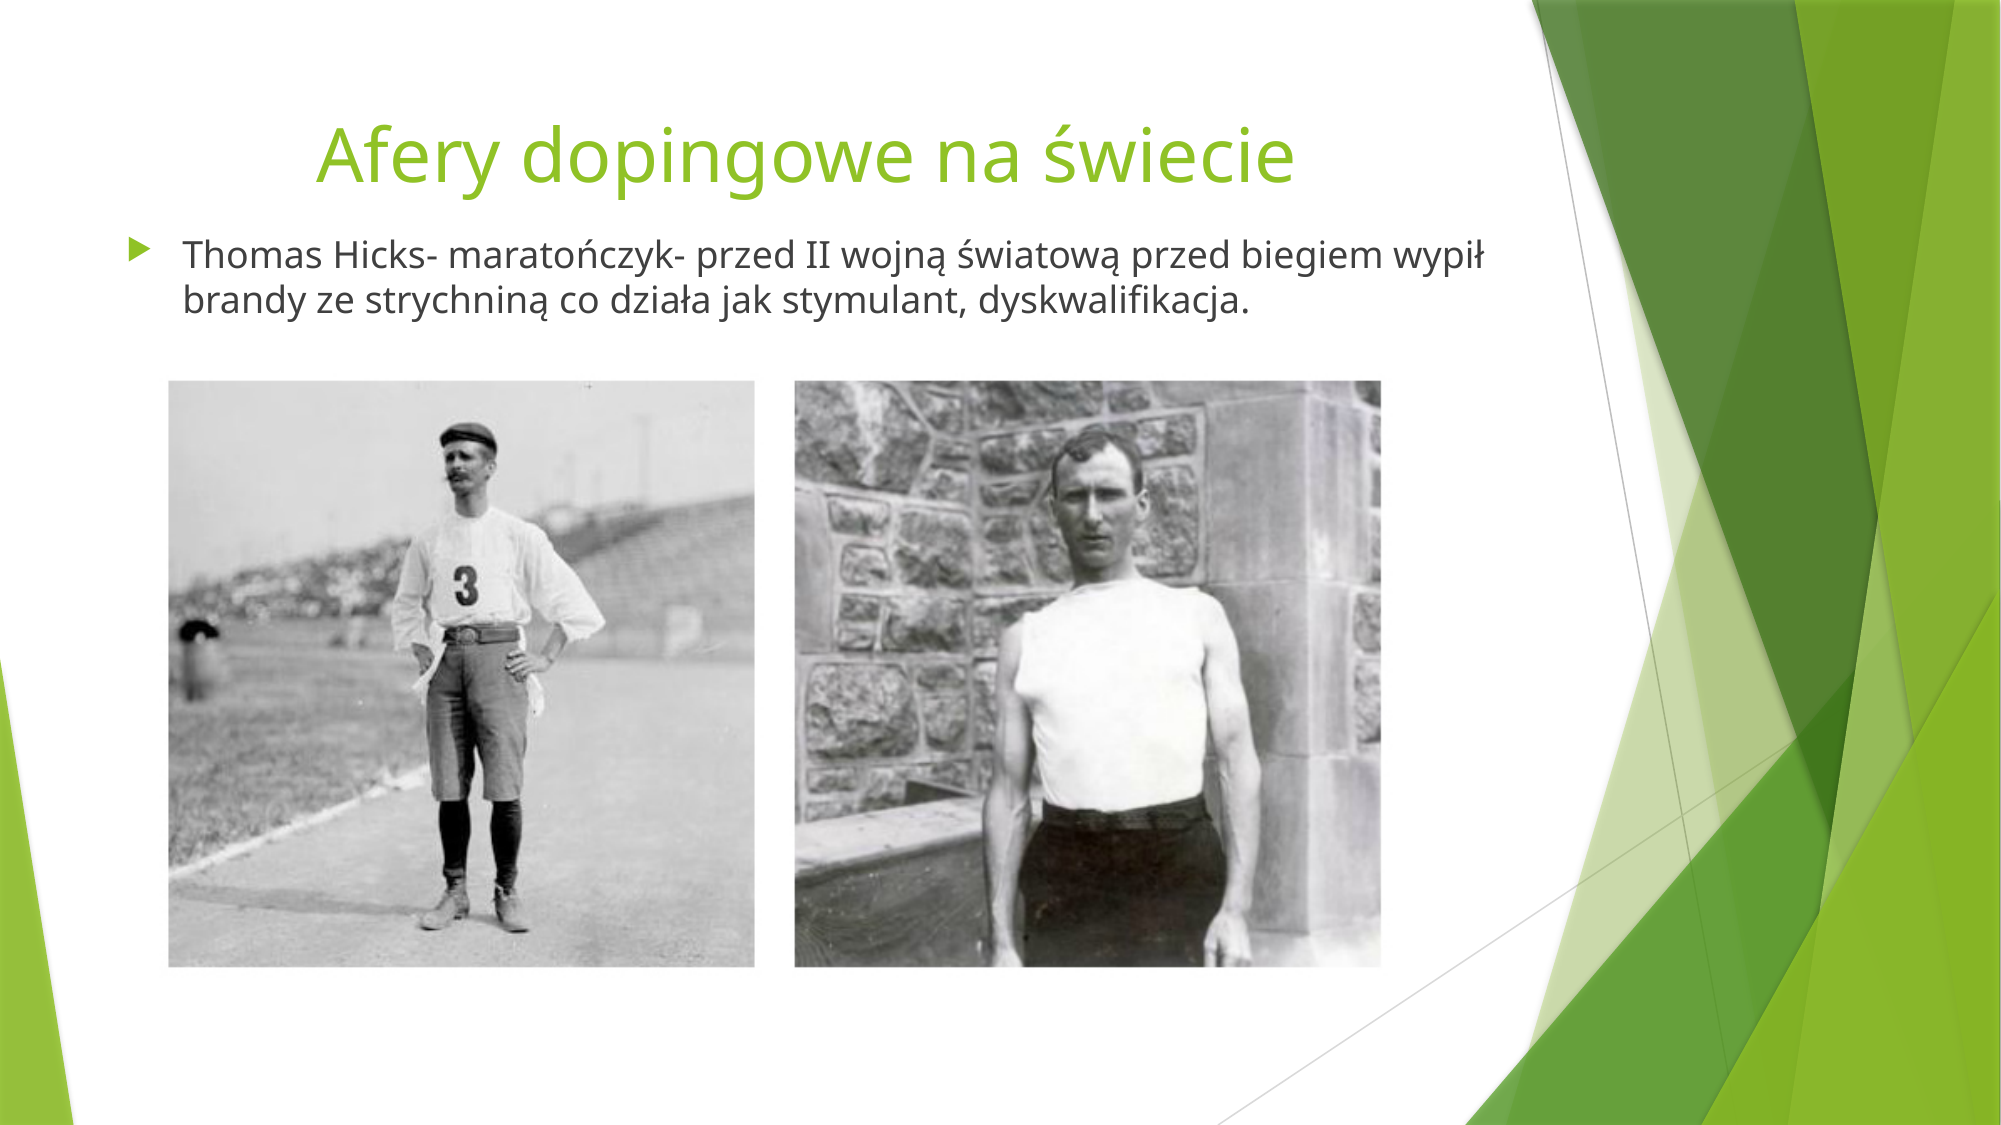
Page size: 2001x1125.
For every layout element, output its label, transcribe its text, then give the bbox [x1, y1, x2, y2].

list Thomas Hicks- maratończyk- przed II wojną światową przed biegiem wypił brandy ze strychniną co działa jak stymulant, dyskwalifikacja. [111, 223, 1522, 991]
title Afery dopingowe na świecie [111, 99, 1522, 223]
picture [147, 361, 1403, 992]
